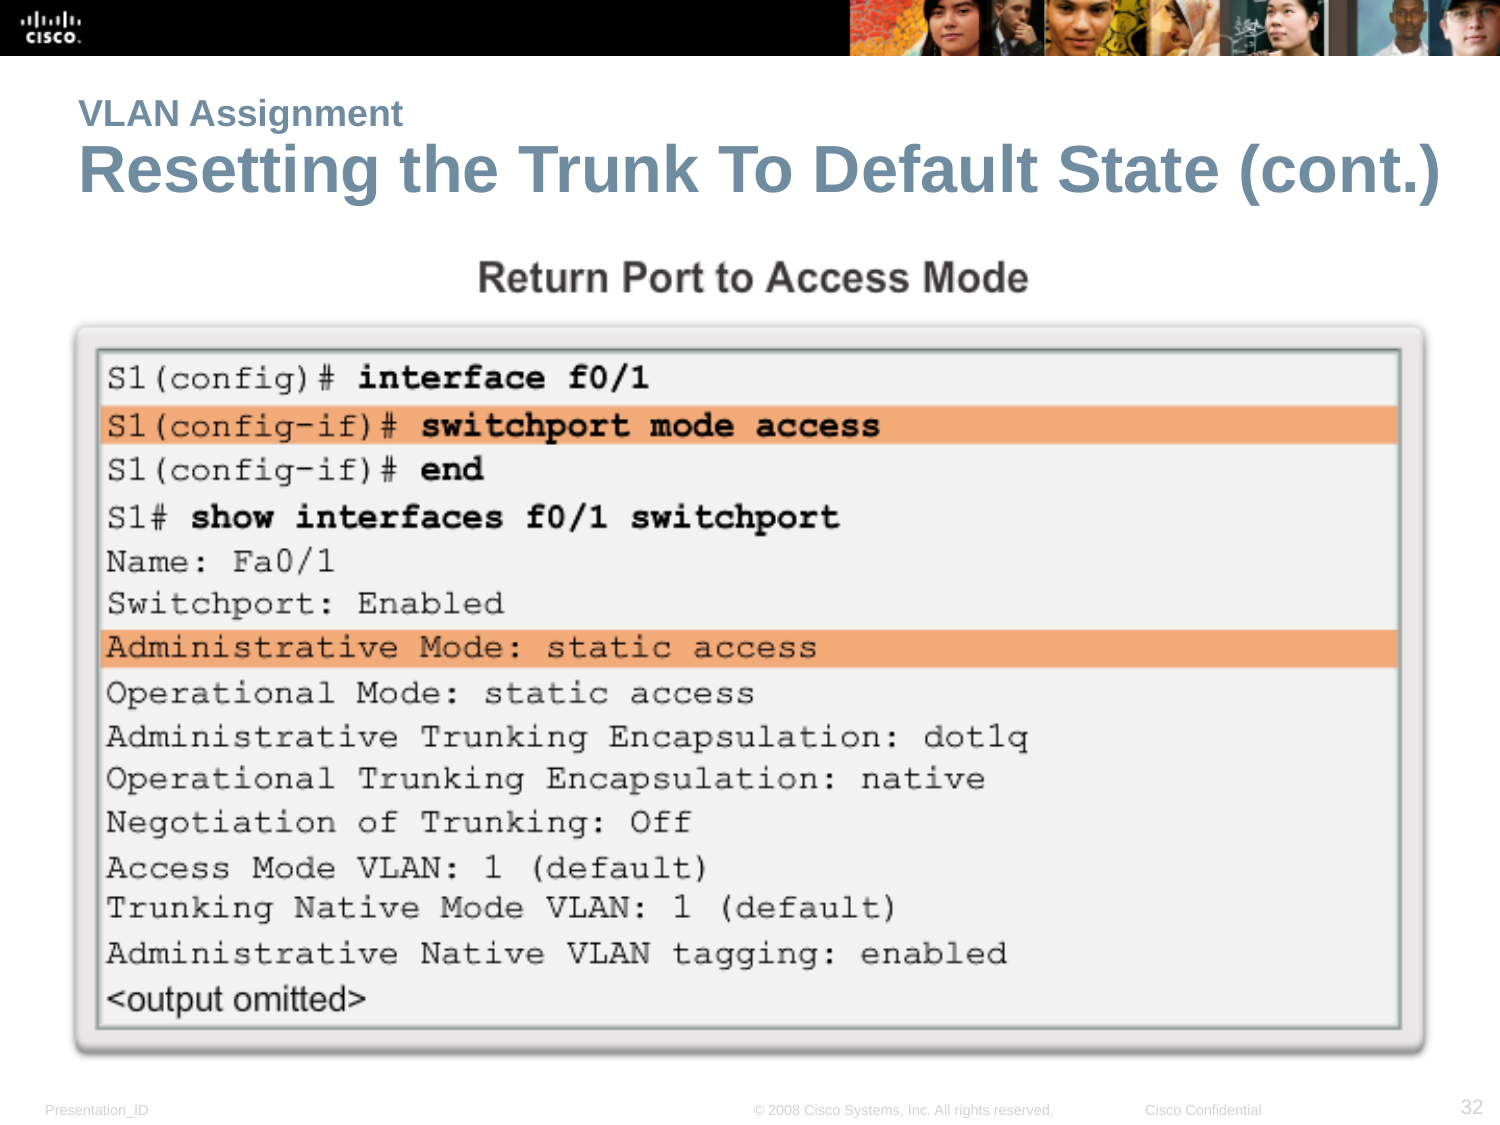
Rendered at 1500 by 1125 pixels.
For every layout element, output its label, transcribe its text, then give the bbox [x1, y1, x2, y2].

title VLAN Assignment Resetting the Trunk To Default State (cont.) [64, 75, 1474, 214]
picture [0, 0, 1500, 56]
picture [64, 245, 1436, 1070]
